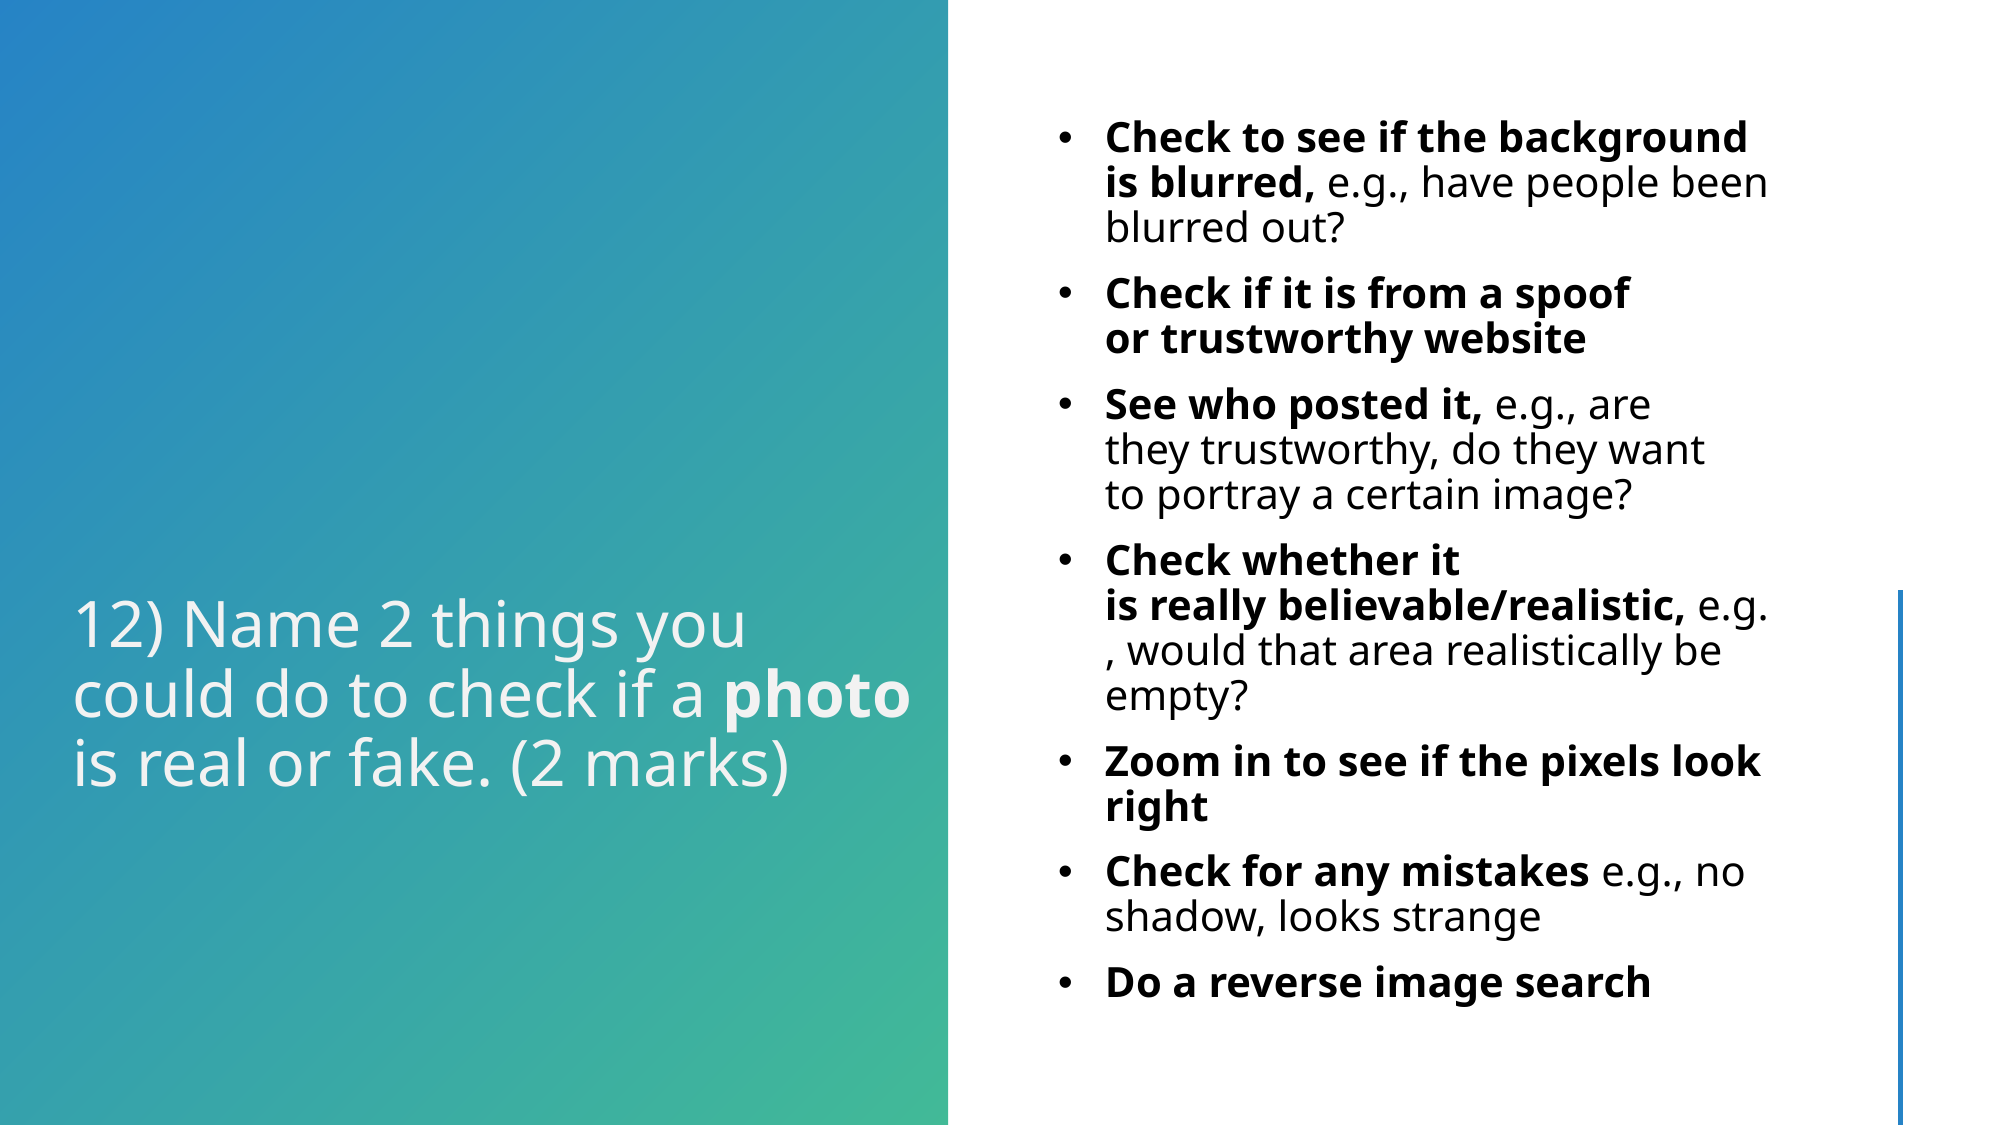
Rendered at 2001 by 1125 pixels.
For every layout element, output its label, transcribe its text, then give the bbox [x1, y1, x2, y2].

text_box [949, 0, 2000, 1125]
text_box Check to see if the background is blurred, e.g., have people been blurred out? Check if it is from a spoof or trustworthy website See who posted it, e.g., are they trustworthy, do they want to portray a certain image? Check whether it is really believable/realistic, e.g., would that area realistically be empty? Zoom in to see if the pixels look right Check for any mistakes e.g., no shadow, looks strange Do a reverse image search [1043, 109, 1785, 1081]
title 12) Name 2 things you could do to check if a photo is real or fake. (2 marks) [57, 526, 932, 808]
text_box [0, 0, 949, 1125]
